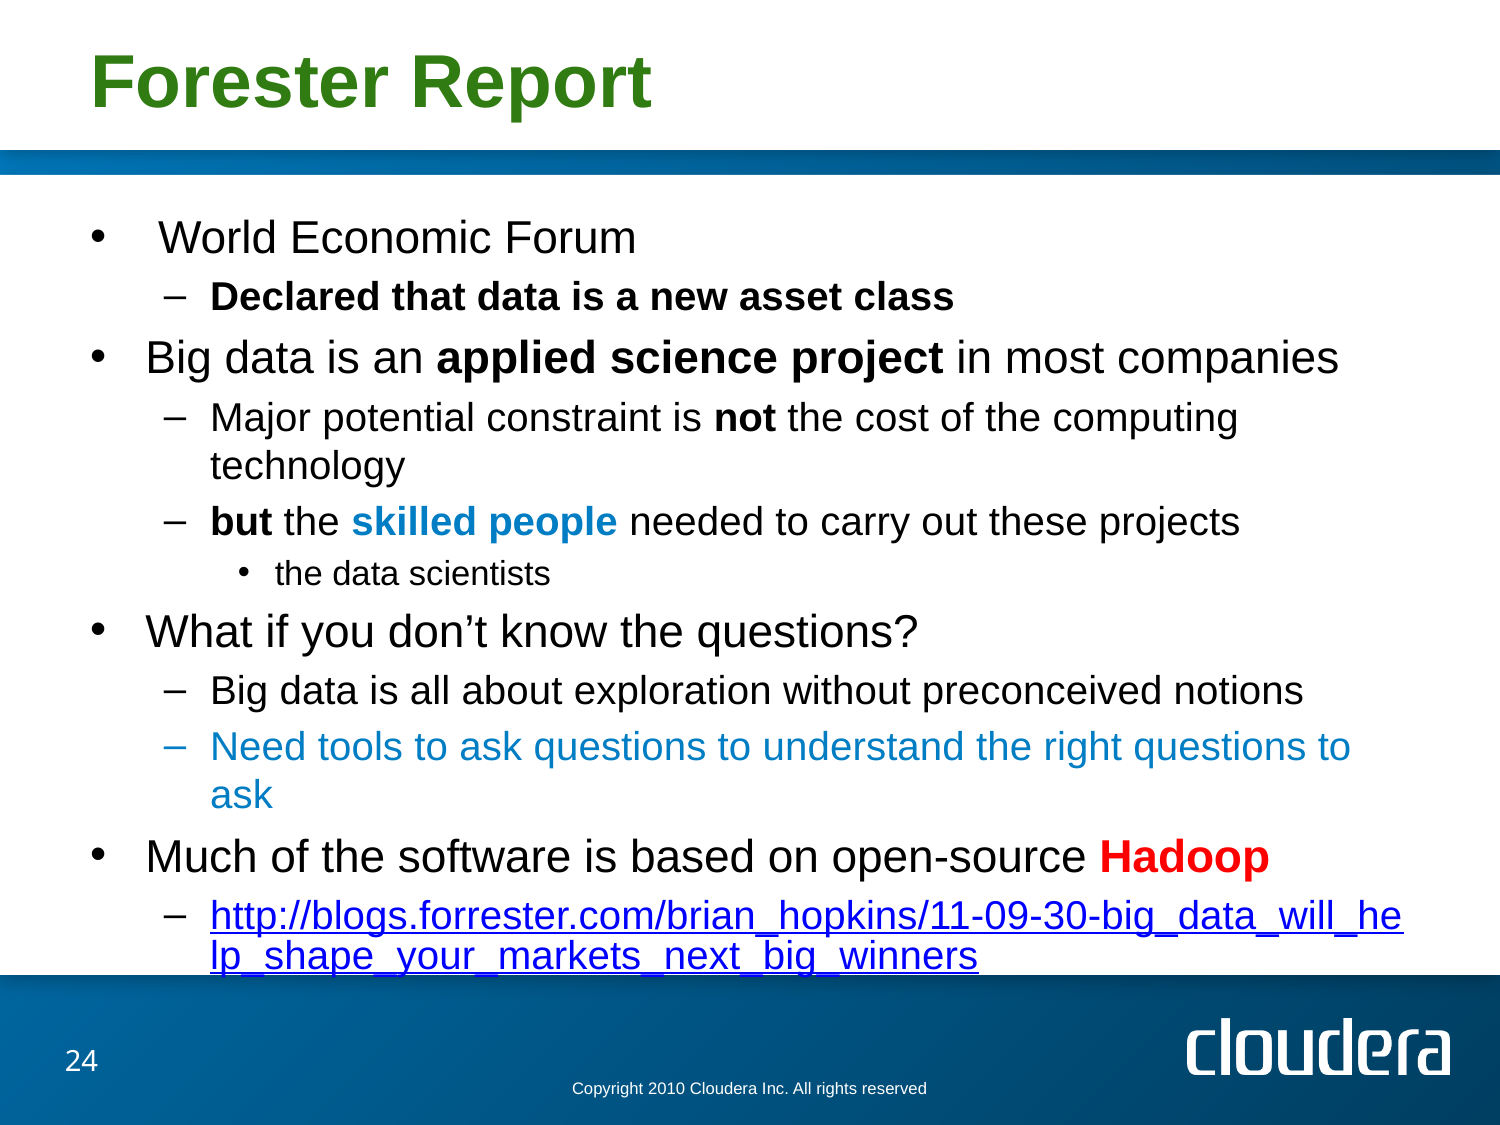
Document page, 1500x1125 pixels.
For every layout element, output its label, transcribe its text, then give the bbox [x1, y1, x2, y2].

slide_number 24 [50, 1031, 400, 1092]
list World Economic Forum Declared that data is a new asset class Big data is an applied science project in most companies Major potential constraint is not the cost of the computing technology but the skilled people needed to carry out these projects the data scientists What if you don’t know the questions? Big data is all about exploration without preconceived notions Need tools to ask questions to understand the right questions to ask Much of the software is based on open-source Hadoop http://blogs.forrester.com/brian_hopkins/11-09-30-big_data_will_help_shape_your_markets_next_big_winners [75, 200, 1425, 950]
picture [1187, 1018, 1450, 1075]
footer Copyright 2010 Cloudera Inc. All rights reserved [512, 1062, 988, 1113]
title Forester Report [75, 24, 1425, 130]
